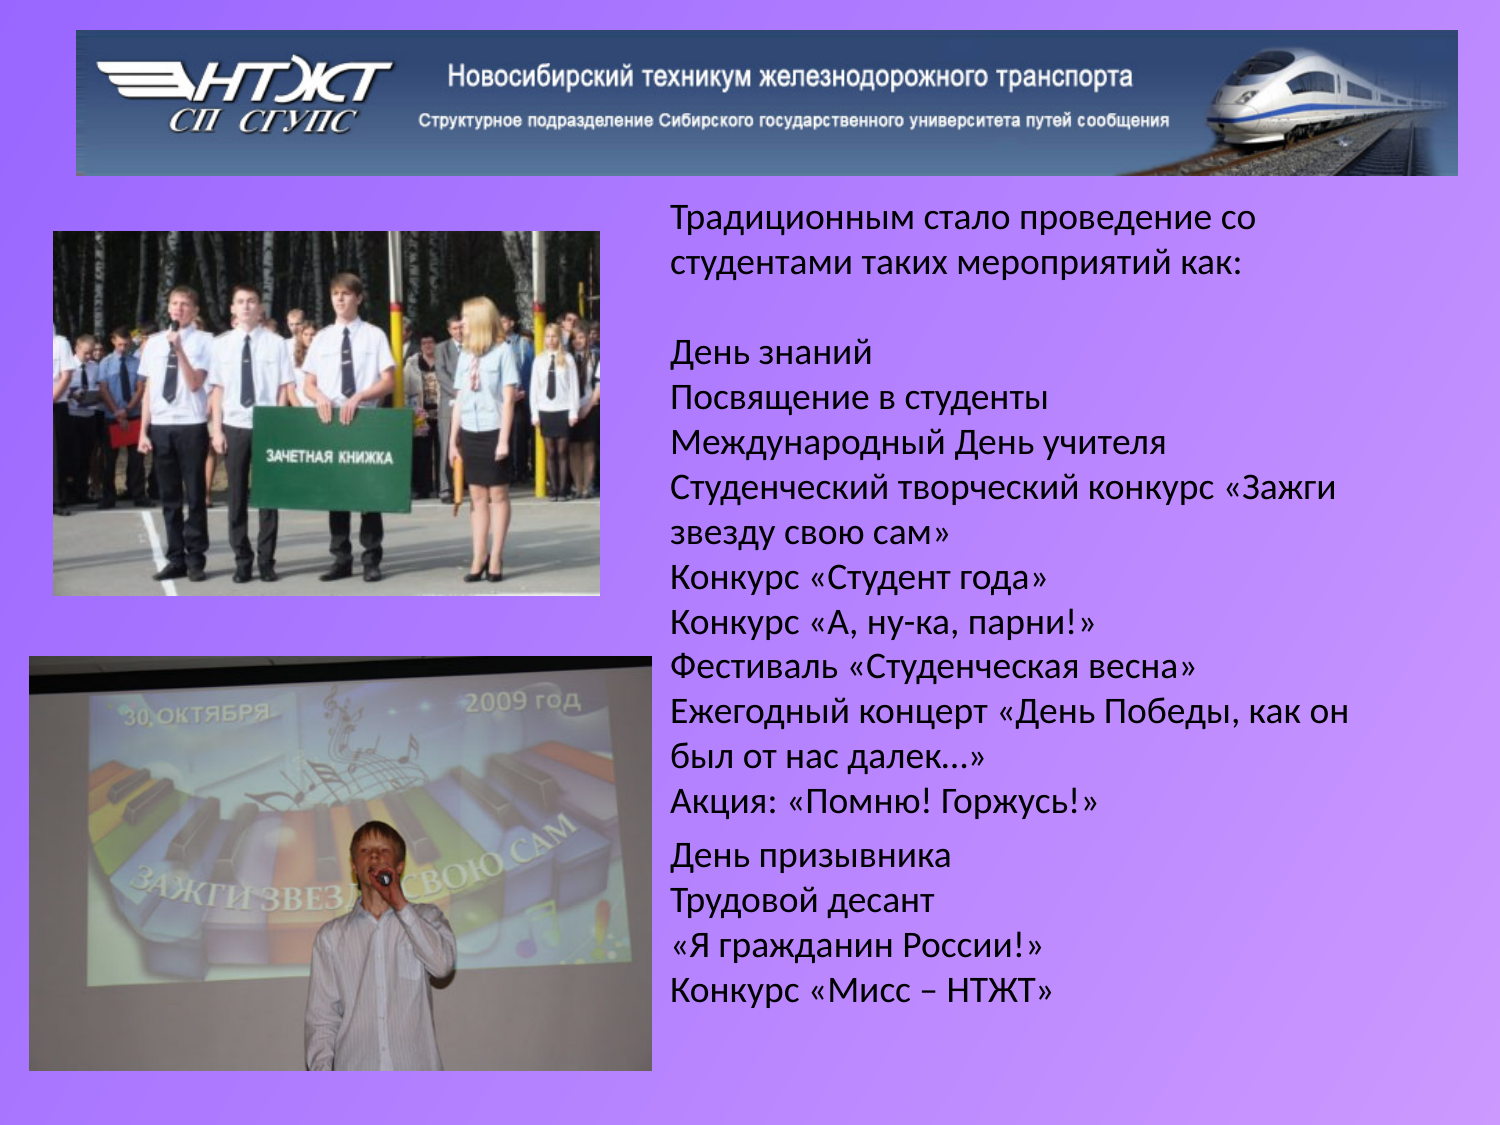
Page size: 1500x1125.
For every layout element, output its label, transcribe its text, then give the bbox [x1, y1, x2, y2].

picture [52, 231, 601, 597]
picture [29, 656, 652, 1072]
picture [76, 30, 1459, 177]
text_box День призывника Трудовой десант «Я гражданин России!» Конкурс «Мисс – НТЖТ» [656, 822, 1406, 1017]
text_box Традиционным стало проведение со студентами таких мероприятий как: День знаний Посвящение в студенты Международный День учителя Студенческий творческий конкурс «Зажги звезду свою сам» Конкурс «Студент года» Конкурс «А, ну-ка, парни!» [655, 184, 1406, 633]
text_box Фестиваль «Студенческая весна» Ежегодный концерт «День Победы, как он был от нас далек…» Акция: «Помню! Горжусь!» [655, 633, 1406, 822]
